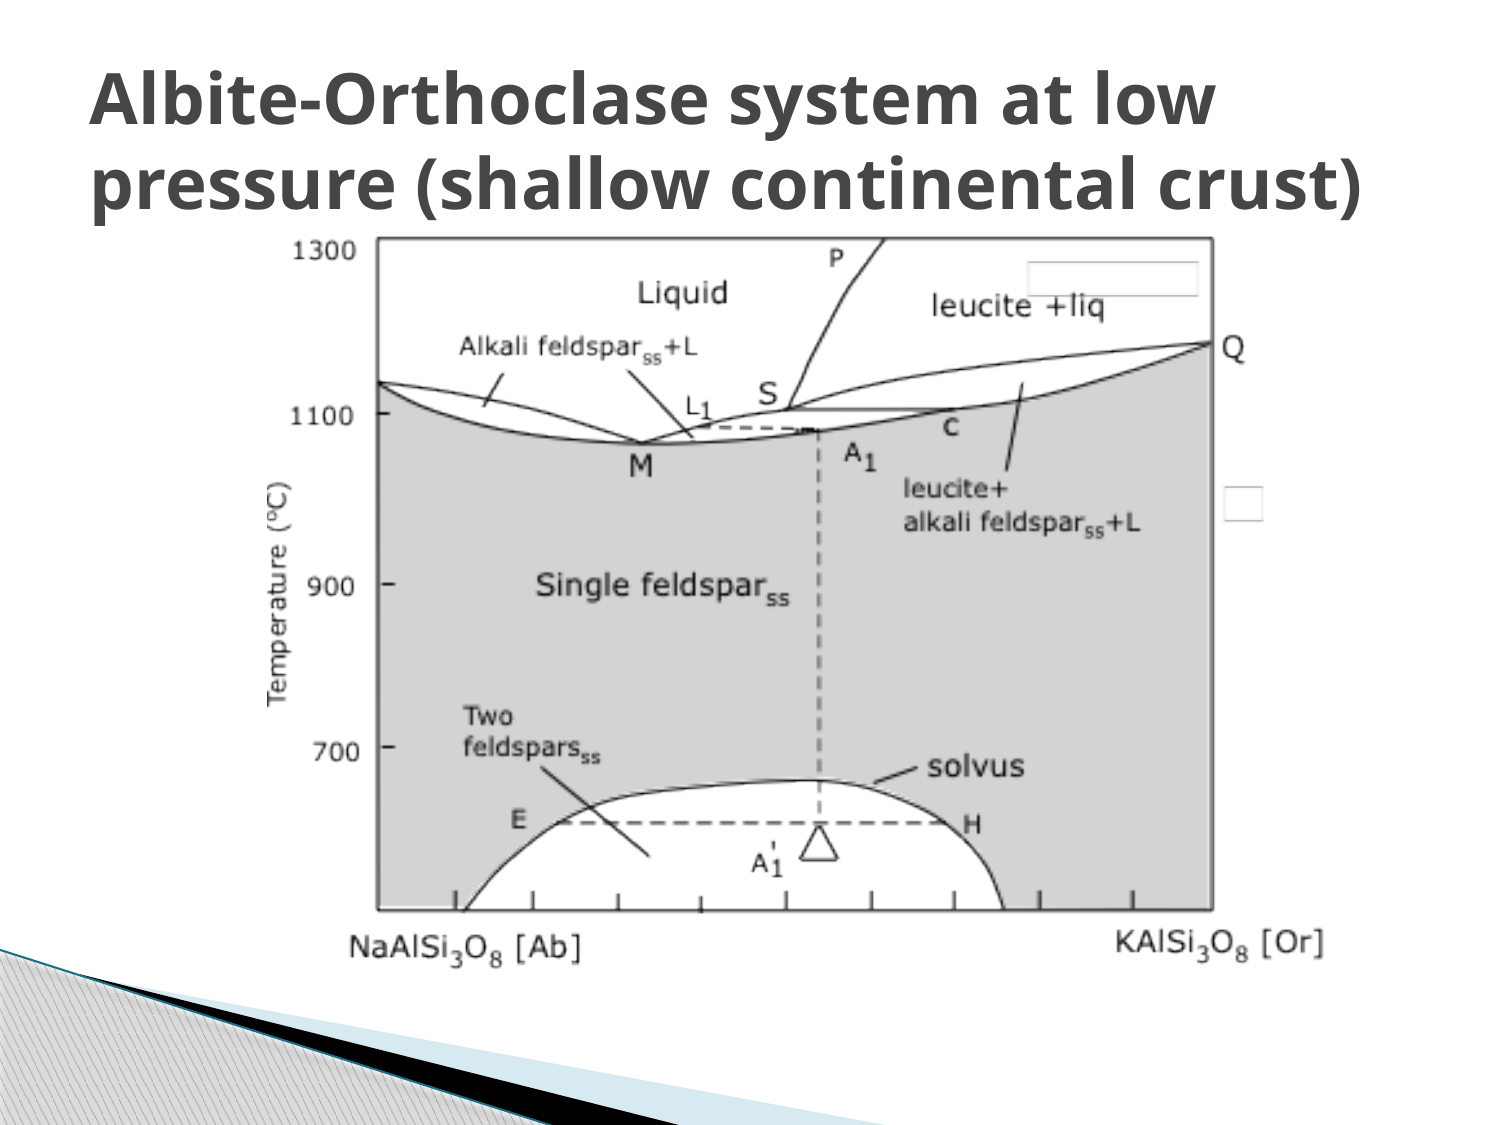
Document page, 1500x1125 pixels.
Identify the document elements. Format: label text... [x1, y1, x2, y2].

title Albite-Orthoclase system at low pressure (shallow continental crust) [75, 45, 1425, 233]
picture [267, 232, 1332, 974]
